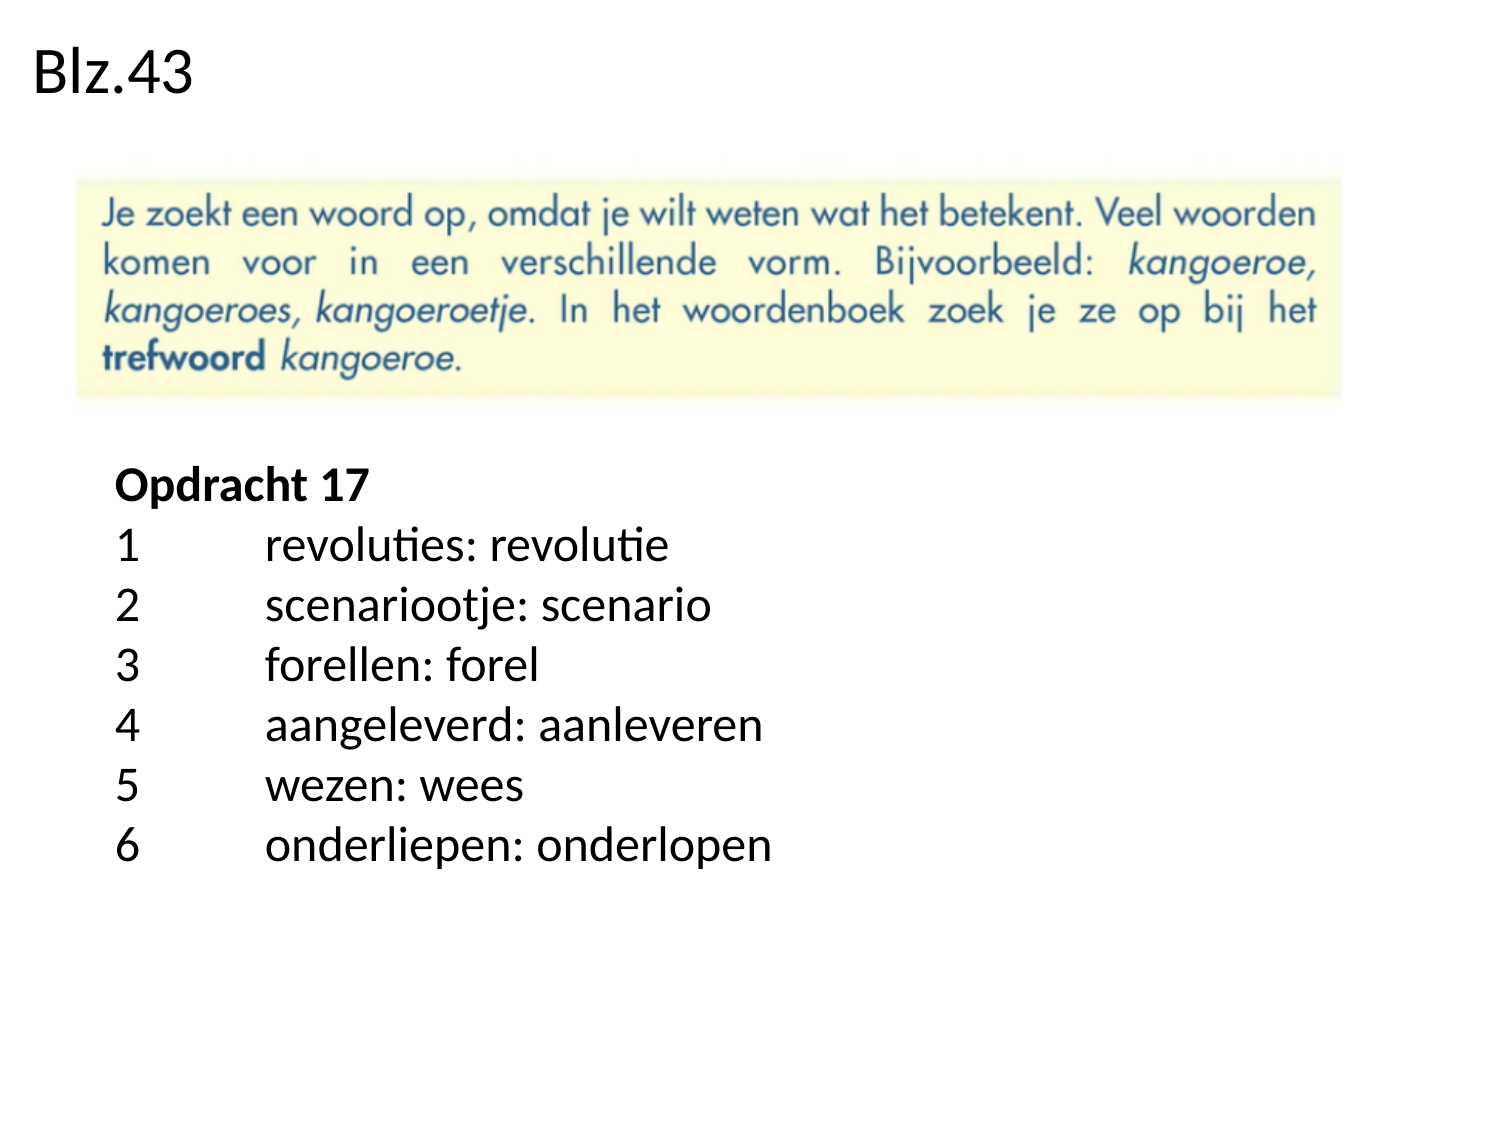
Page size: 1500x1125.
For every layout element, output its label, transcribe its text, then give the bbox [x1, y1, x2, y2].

picture [76, 148, 1342, 410]
text_box Blz.43 [17, 19, 313, 110]
text_box Opdracht 17 1 revoluties: revolutie 2 scenariootje: scenario 3 forellen: forel 4 aangeleverd: aanleveren 5 wezen: wees 6 onderliepen: onderlopen [100, 444, 1400, 940]
